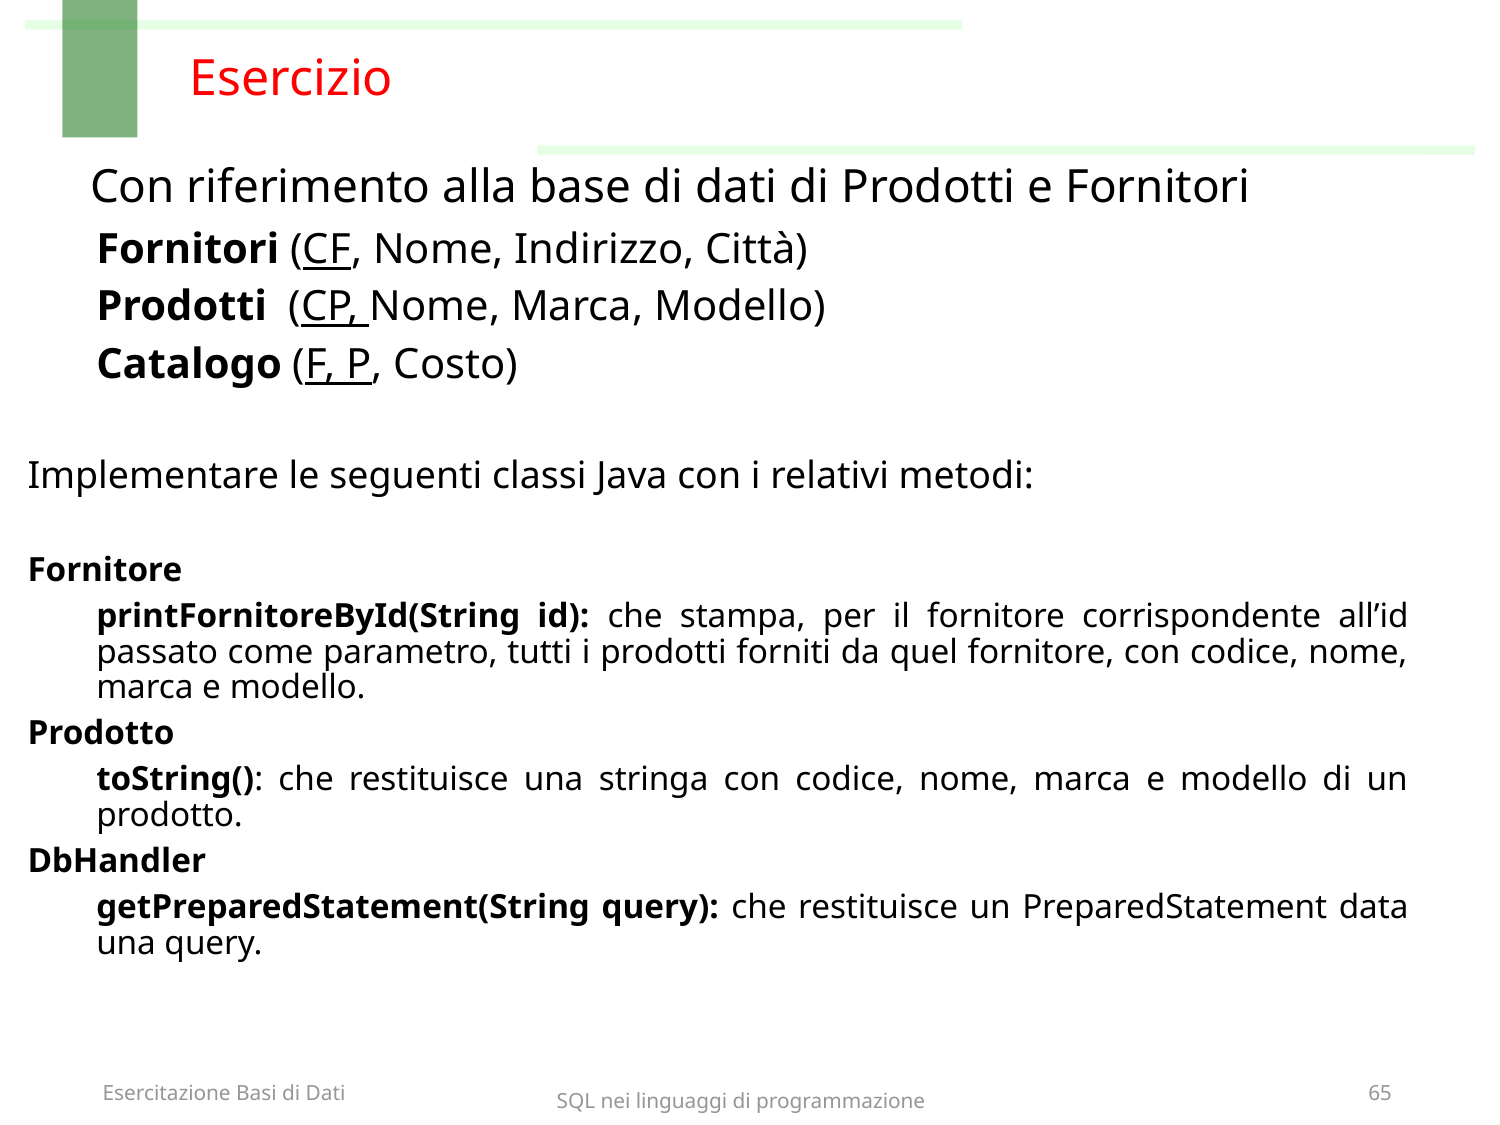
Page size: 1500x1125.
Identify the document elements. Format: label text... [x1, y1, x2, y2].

footer SQL nei linguaggi di programmazione [425, 1082, 1057, 1120]
text_box Fornitori (CF, Nome, Indirizzo, Città) Prodotti (CP, Nome, Marca, Modello) Catalogo (F, P, Costo) Implementare le seguenti classi Java con i relativi metodi: Fornitore printFornitoreById(String id): che stampa, per il fornitore corrispondente all’id passato come parametro, tutti i prodotti forniti da quel fornitore, con codice, nome, marca e modello. Prodotto toString(): che restituisce una stringa con codice, nome, marca e modello di un prodotto. DbHandler getPreparedStatement(String query): che restituisce un PreparedStatement data una query. [12, 219, 1425, 905]
list Con riferimento alla base di dati di Prodotti e Fornitori [75, 149, 1425, 219]
list Con riferimento alla base di dati di Prodotti e Fornitori [75, 905, 1425, 1049]
title Esercizio [174, 24, 1425, 125]
